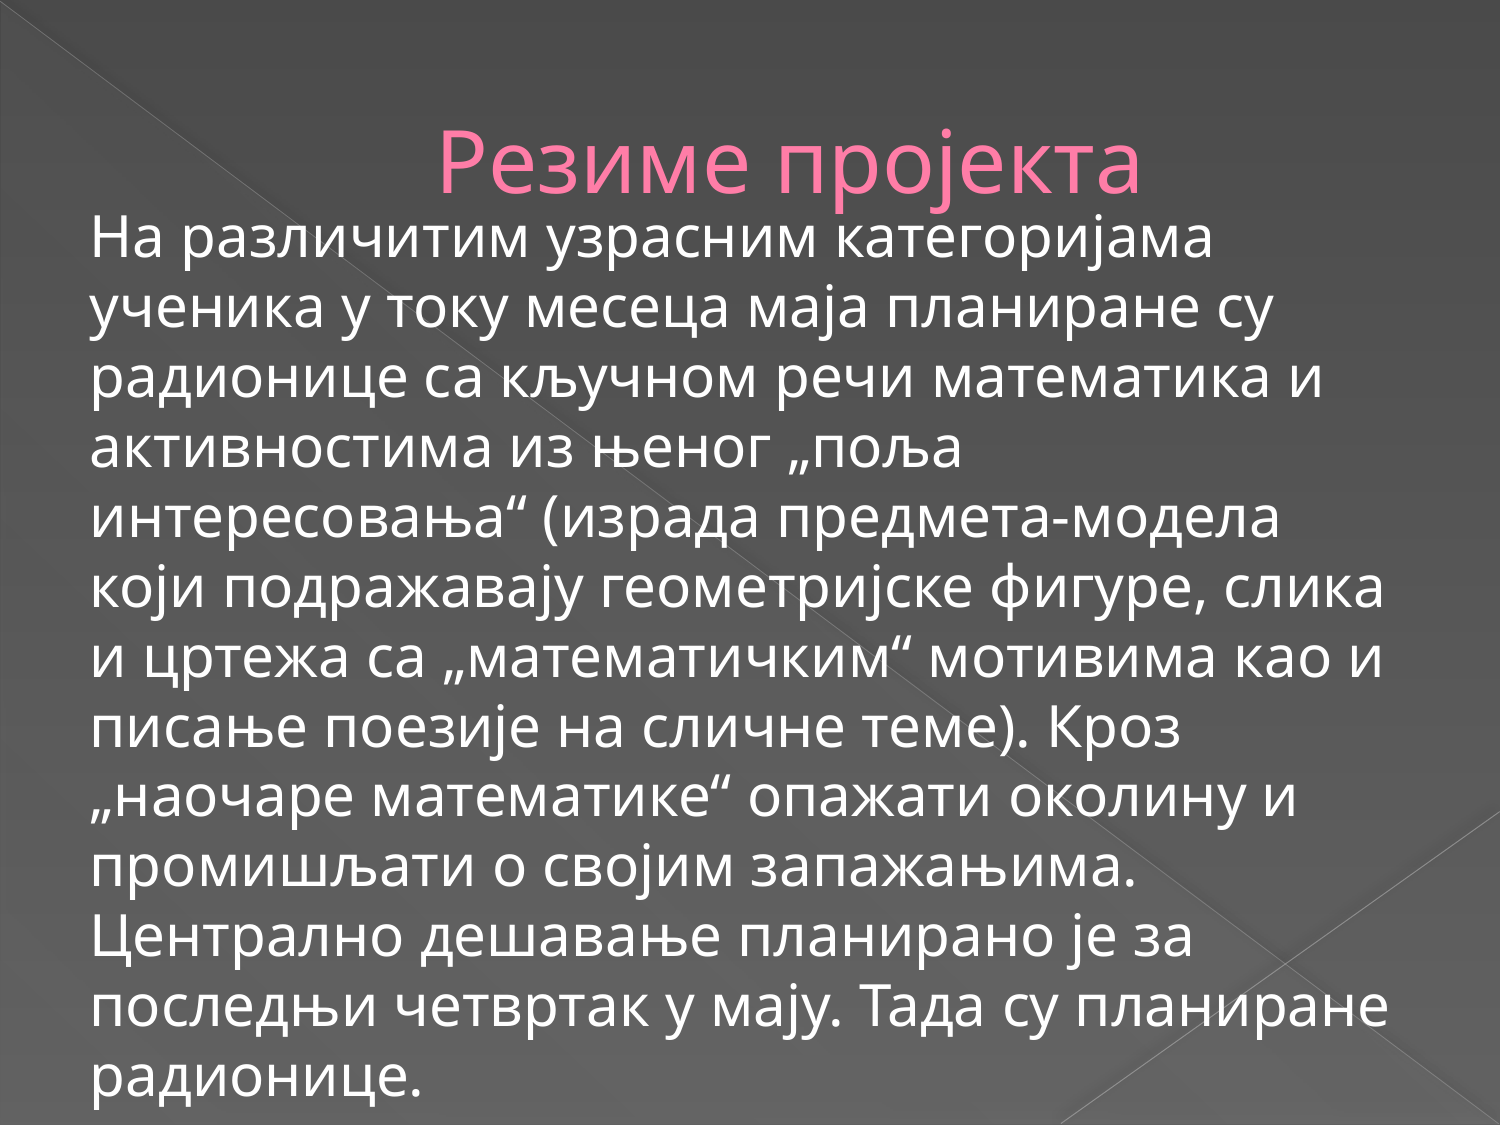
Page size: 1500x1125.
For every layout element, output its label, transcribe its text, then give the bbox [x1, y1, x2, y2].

title Резиме пројекта [75, 43, 1425, 274]
text_box На различитим узрасним категоријама ученика у току месеца маја планиране су радионице са кључном речи математика и активностима из њеног „поља интересовања“ (израда предмета-модела који подражавају геометријске фигуре, слика и цртежа са „математичким“ мотивима као и писање поезије на сличне теме). Кроз „наочаре математике“ опажати околину и промишљати о својим запажањима. Централно дешавање планирано је за последњи четвртак у мају. Тада су планиране радионице. [74, 191, 1413, 1116]
